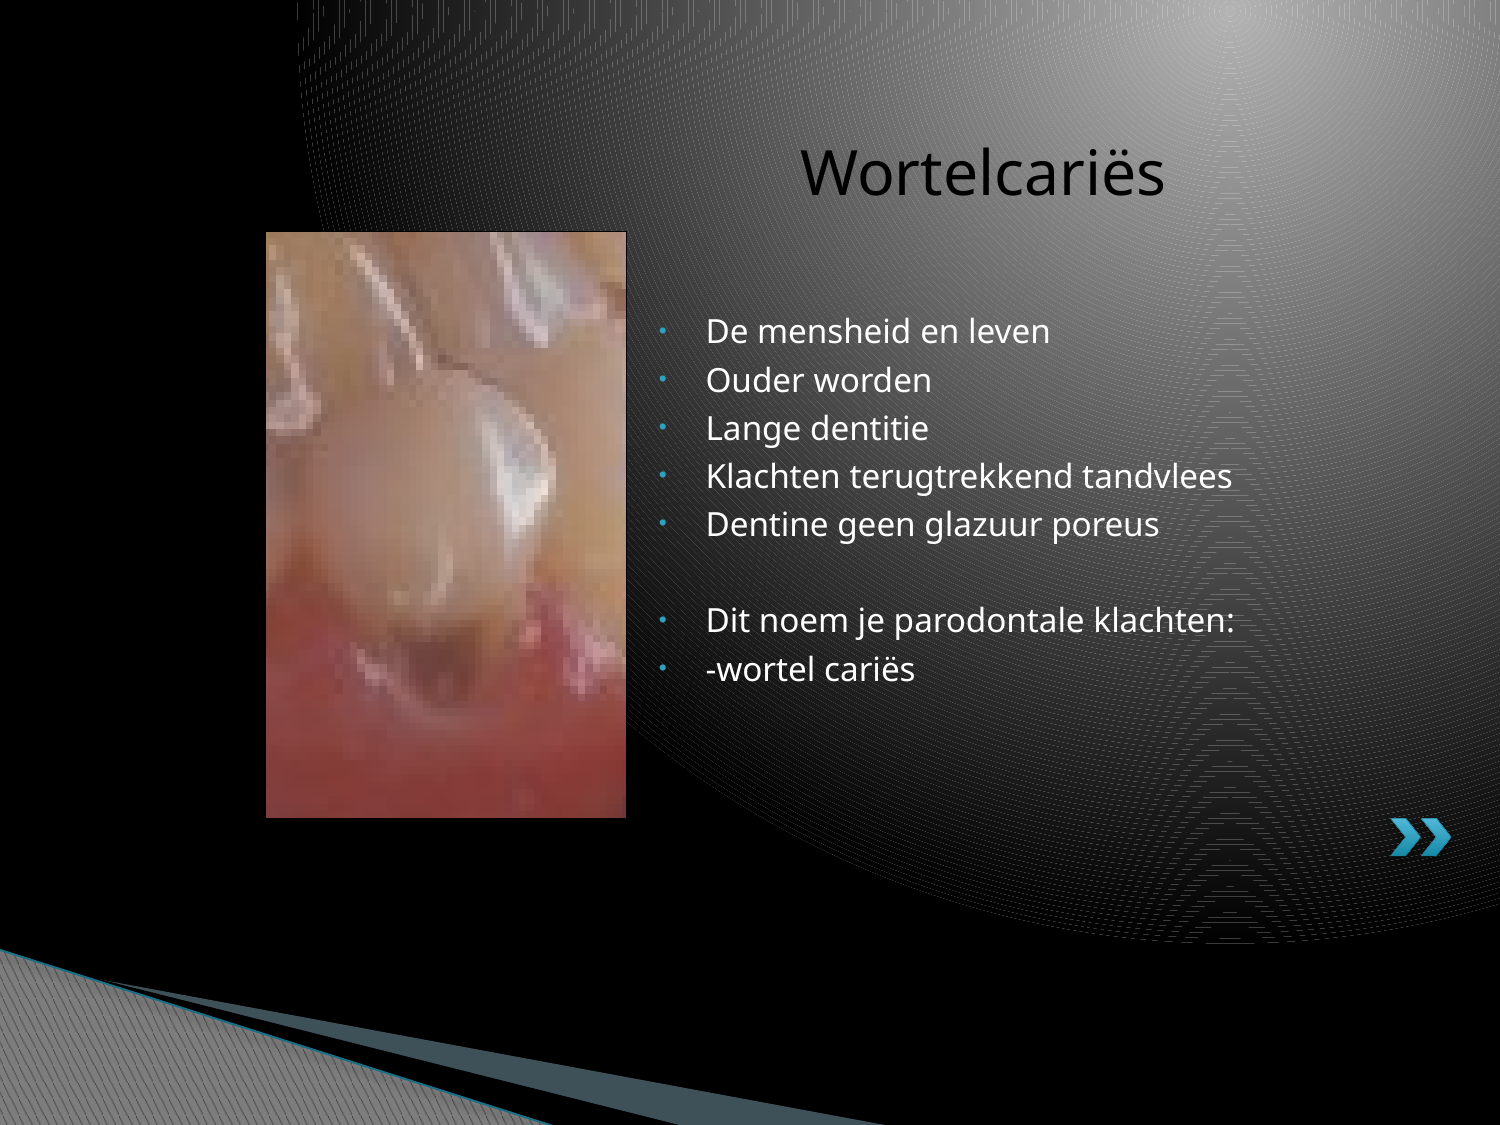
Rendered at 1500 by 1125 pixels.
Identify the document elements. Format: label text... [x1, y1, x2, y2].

list De mensheid en leven Ouder worden Lange dentitie Klachten terugtrekkend tandvlees Dentine geen glazuur poreus Dit noem je parodontale klachten: -wortel cariës [643, 267, 1388, 928]
title Wortelcariës [785, 125, 1327, 264]
picture [0, 952, 543, 1125]
picture [265, 231, 627, 819]
